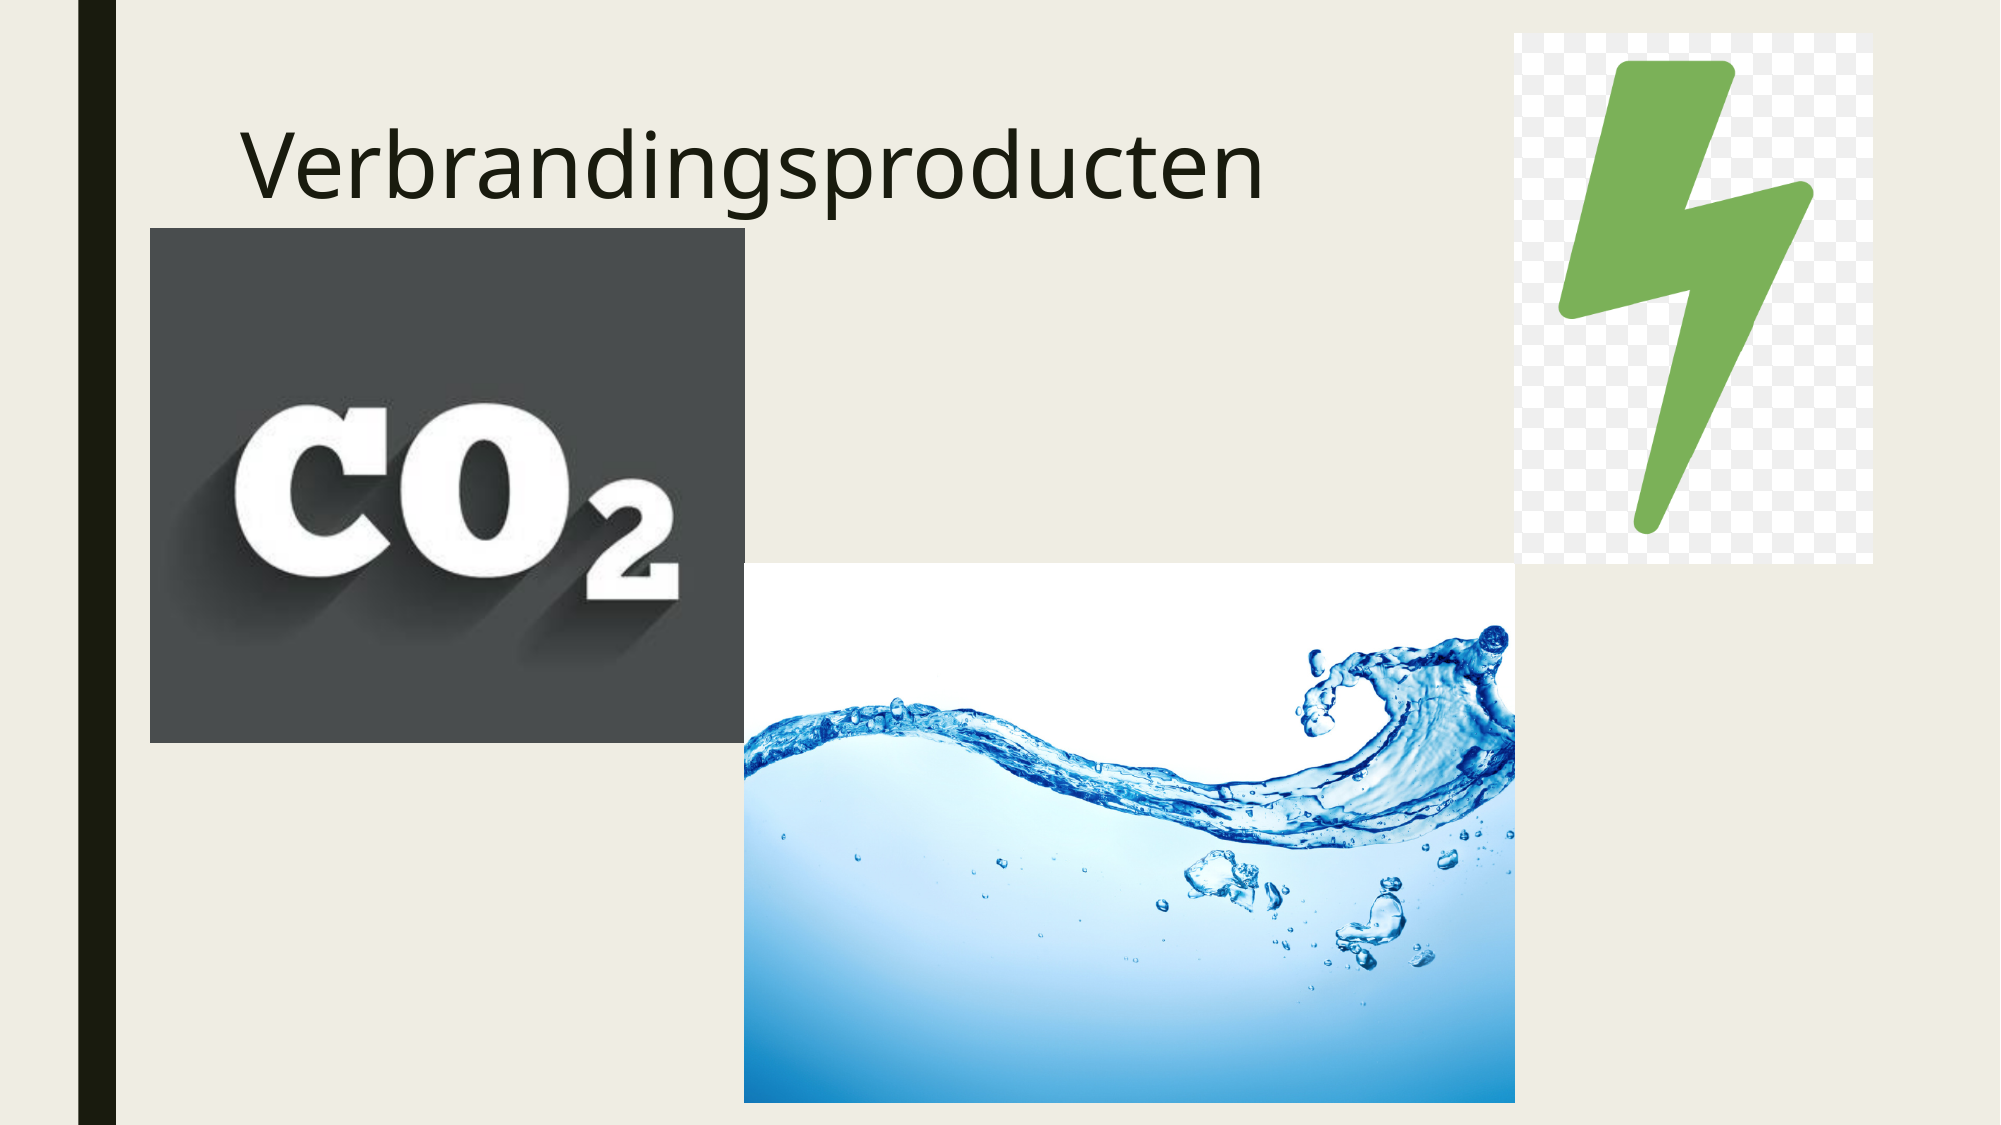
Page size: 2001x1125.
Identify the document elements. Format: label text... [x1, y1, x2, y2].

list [150, 228, 745, 743]
title Verbrandingsproducten [225, 112, 1514, 357]
picture [744, 33, 1873, 1103]
